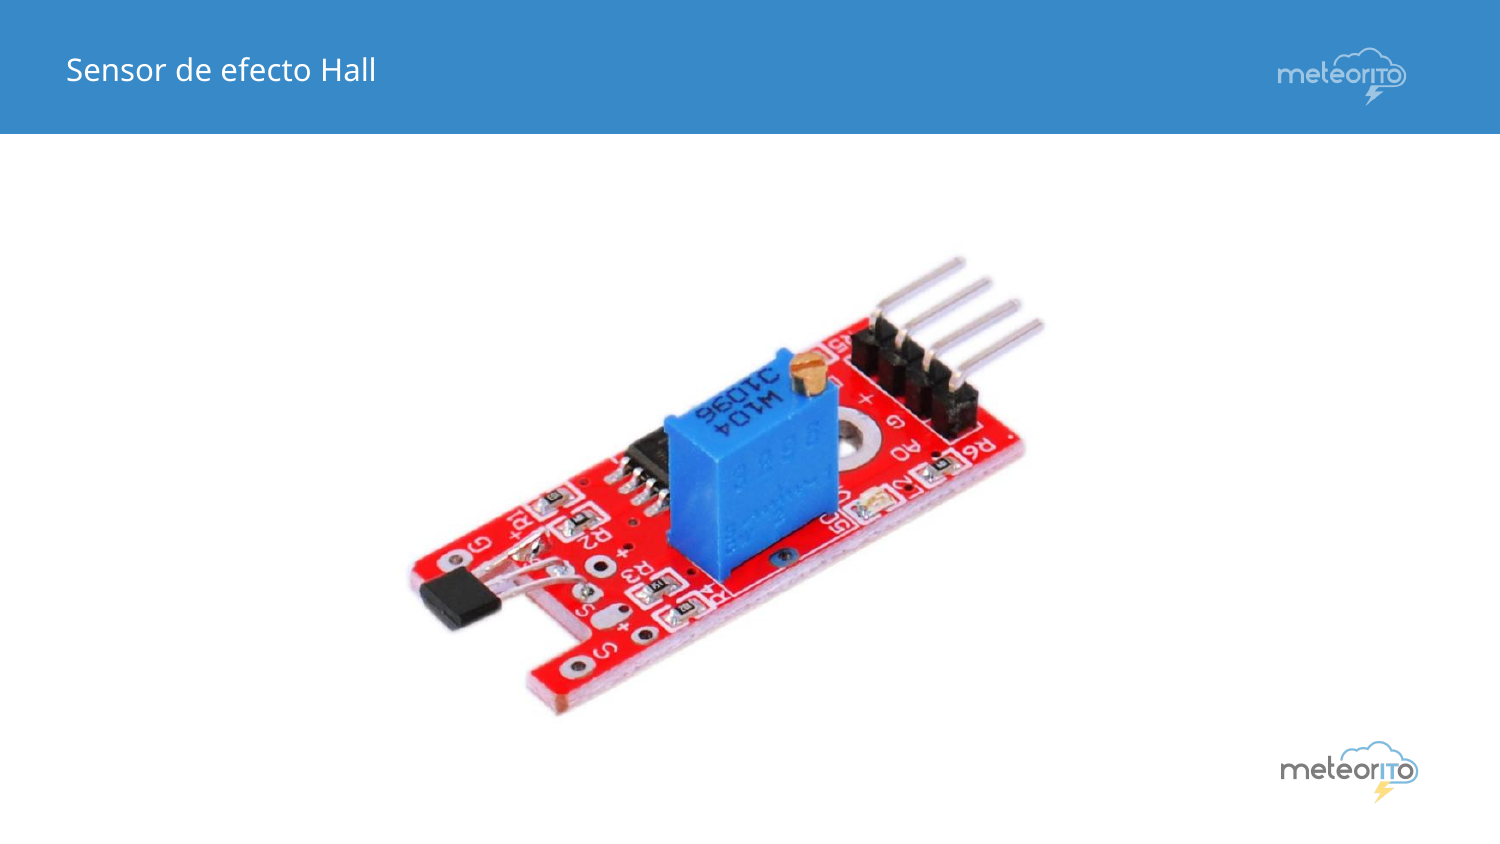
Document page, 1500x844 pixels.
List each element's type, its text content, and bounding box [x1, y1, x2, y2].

text_box [40, 39, 1255, 133]
picture [393, 241, 1052, 728]
picture [1276, 45, 1407, 106]
title Sensor de efecto Hall [51, 0, 1160, 103]
